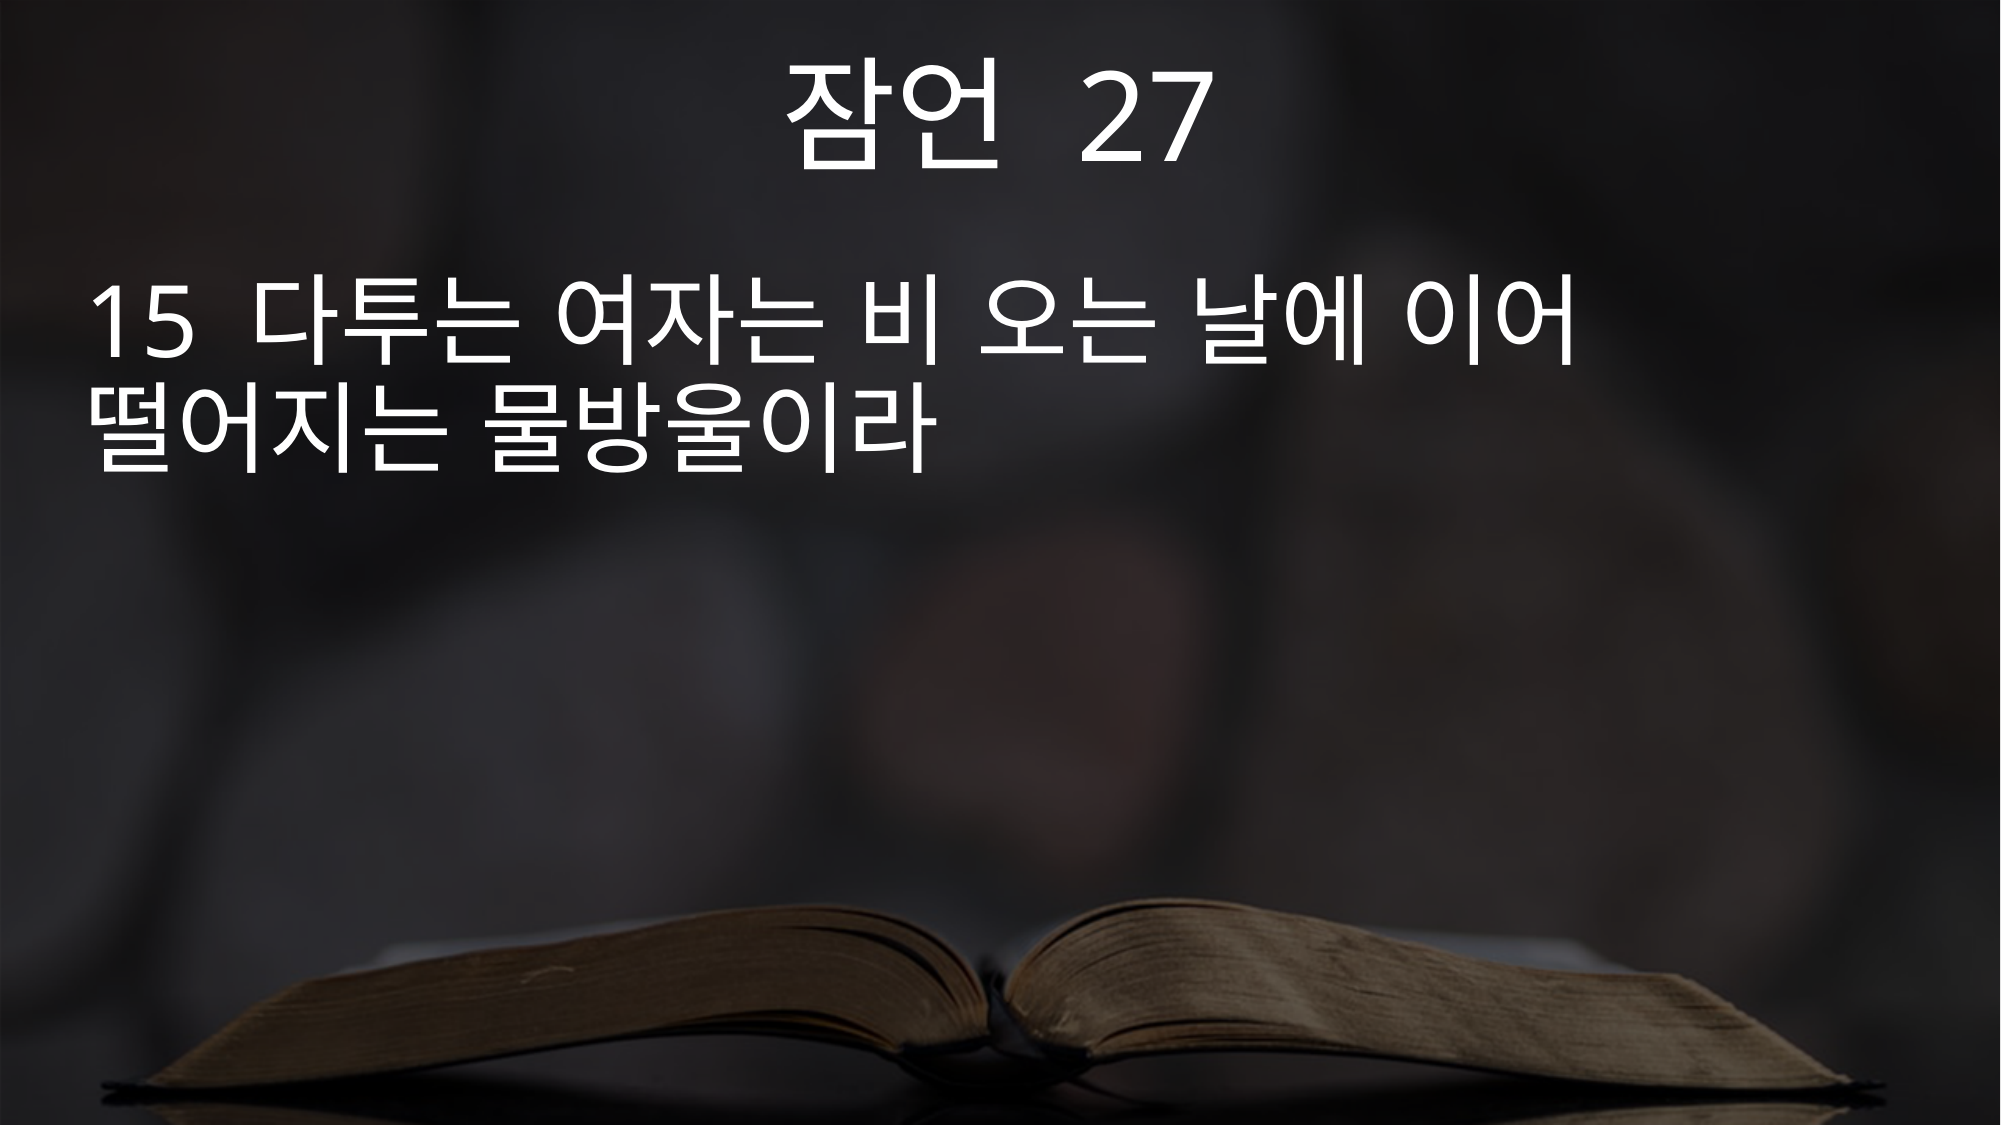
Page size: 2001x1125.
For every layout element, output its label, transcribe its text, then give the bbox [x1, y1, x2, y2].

list 15 다투는 여자는 비 오는 날에 이어 떨어지는 물방울이라 [69, 263, 1953, 423]
picture [0, 0, 2001, 1125]
footer 잠언 27 [0, 32, 2000, 192]
